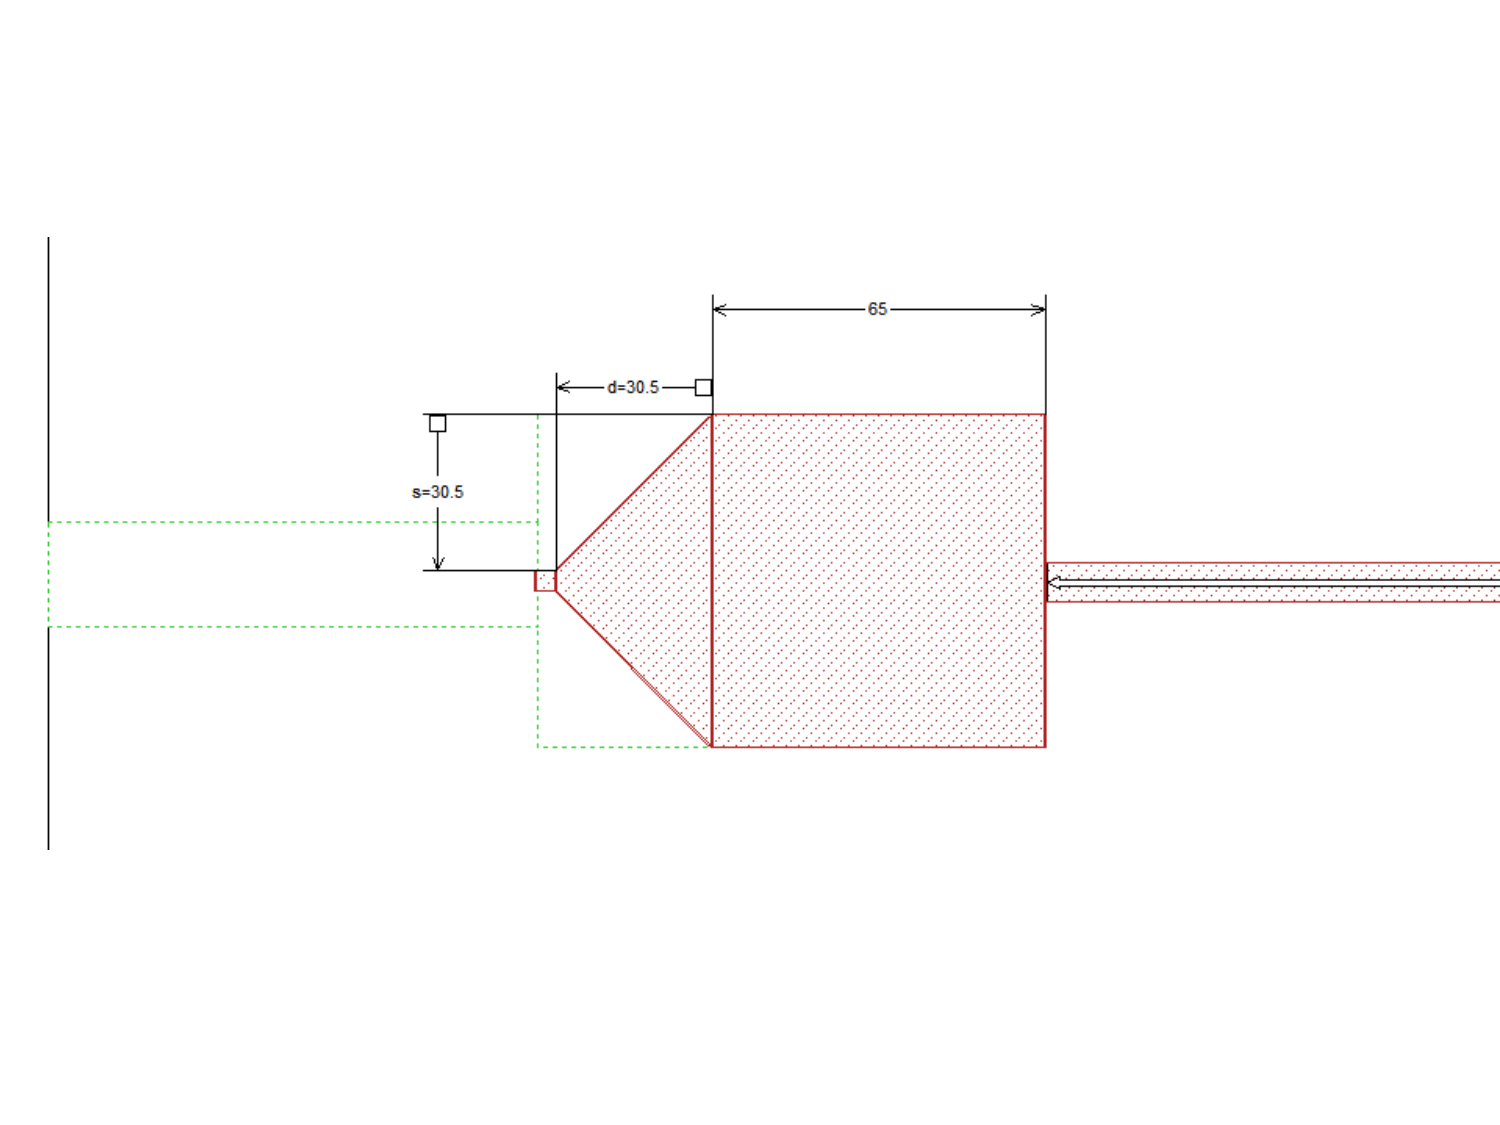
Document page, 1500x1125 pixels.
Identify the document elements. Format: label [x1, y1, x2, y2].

picture [0, 237, 1500, 851]
